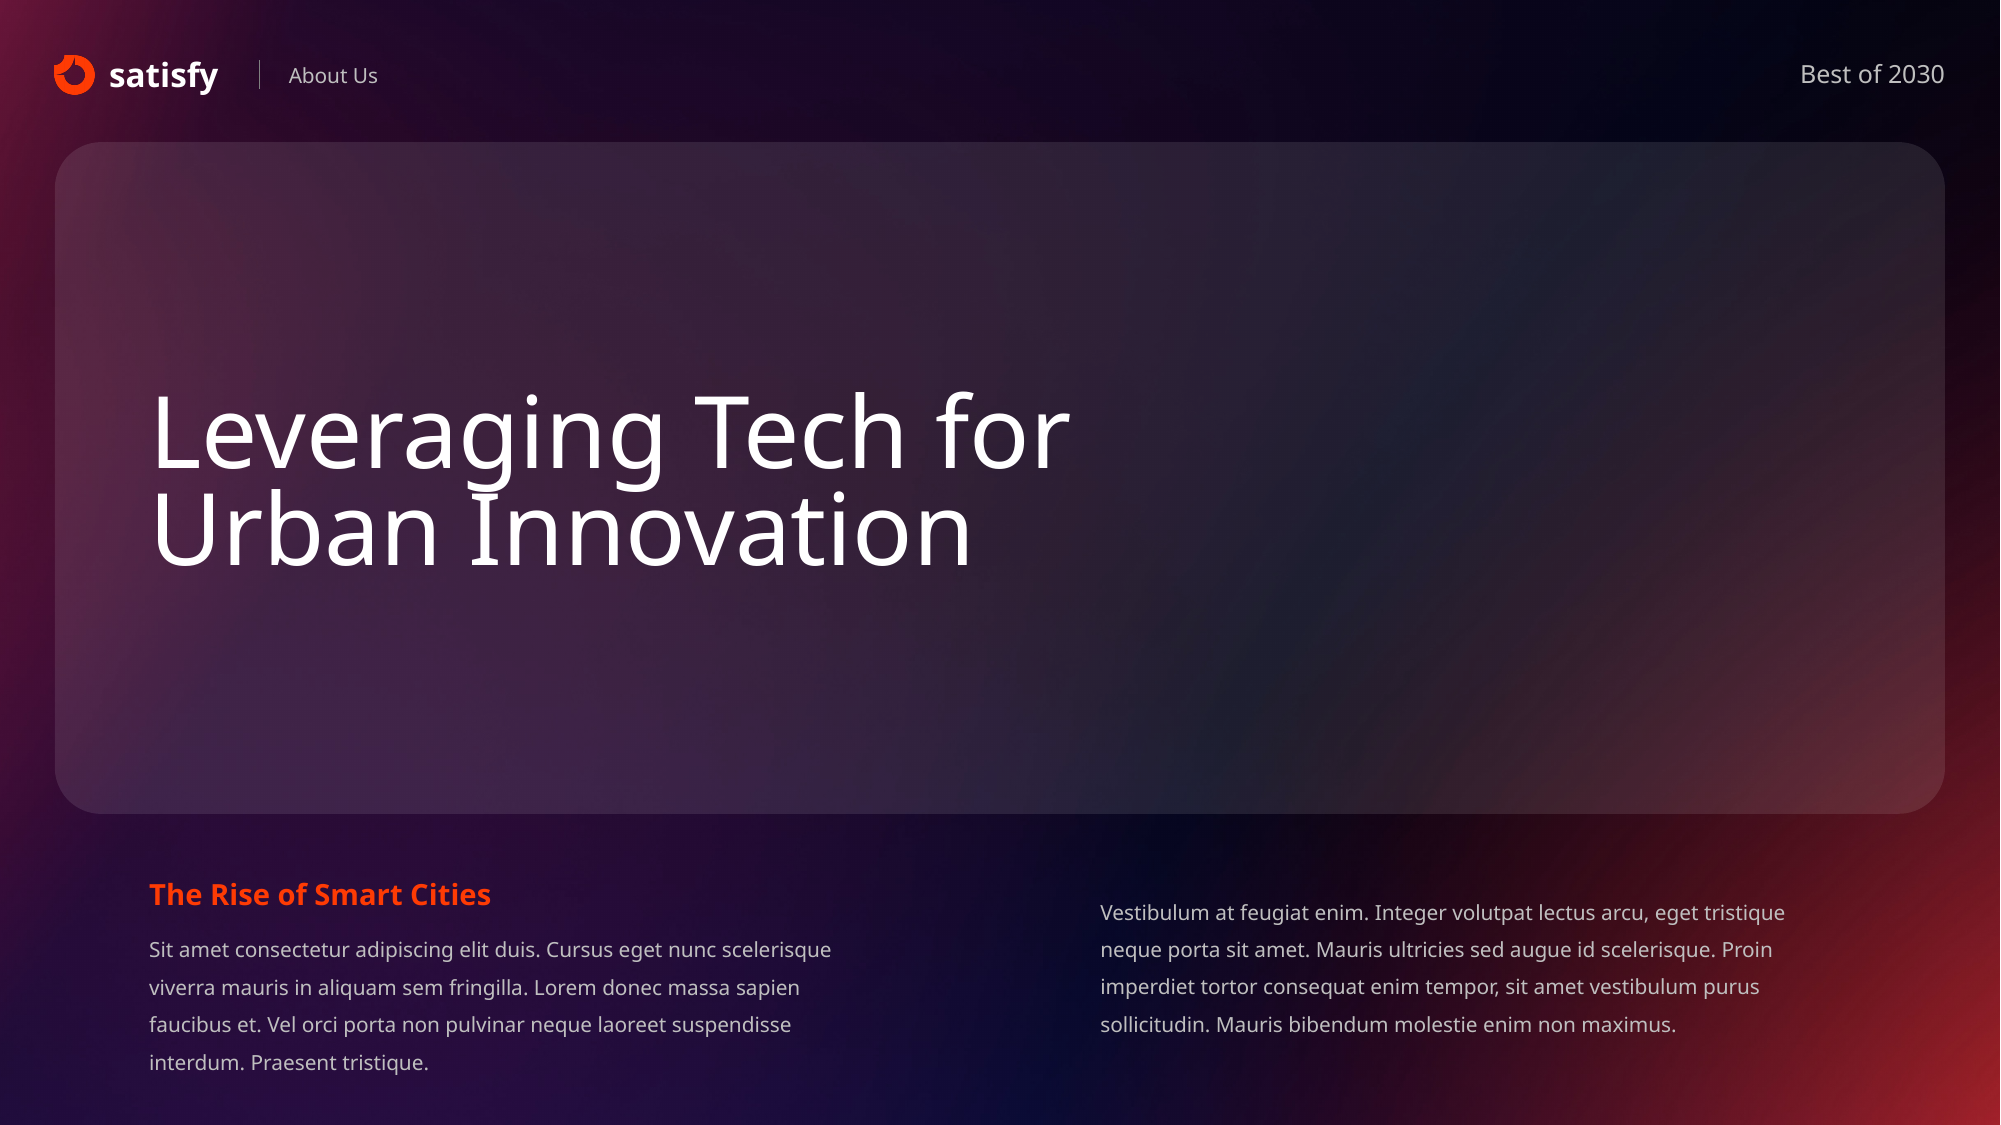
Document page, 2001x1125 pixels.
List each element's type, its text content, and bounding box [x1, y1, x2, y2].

text_box Vestibulum at feugiat enim. Integer volutpat lectus arcu, eget tristique neque porta sit amet. Mauris ultricies sed augue id scelerisque. Proin imperdiet tortor consequat enim tempor, sit amet vestibulum purus sollicitudin. Mauris bibendum molestie enim non maximus. [1100, 886, 1836, 1037]
picture [0, 0, 2000, 1125]
text_box [53, 141, 1947, 815]
text_box Best of 2030 [1778, 58, 1946, 89]
text_box satisfy [109, 54, 251, 95]
text_box Sit amet consectetur adipiscing elit duis. Cursus eget nunc scelerisque viverra mauris in aliquam sem fringilla. Lorem donec massa sapien faucibus et. Vel orci porta non pulvinar neque laoreet suspendisse interdum. Praesent tristique. [149, 924, 885, 1075]
text_box The Rise of Smart Cities [149, 876, 507, 912]
text_box About Us [288, 62, 418, 88]
